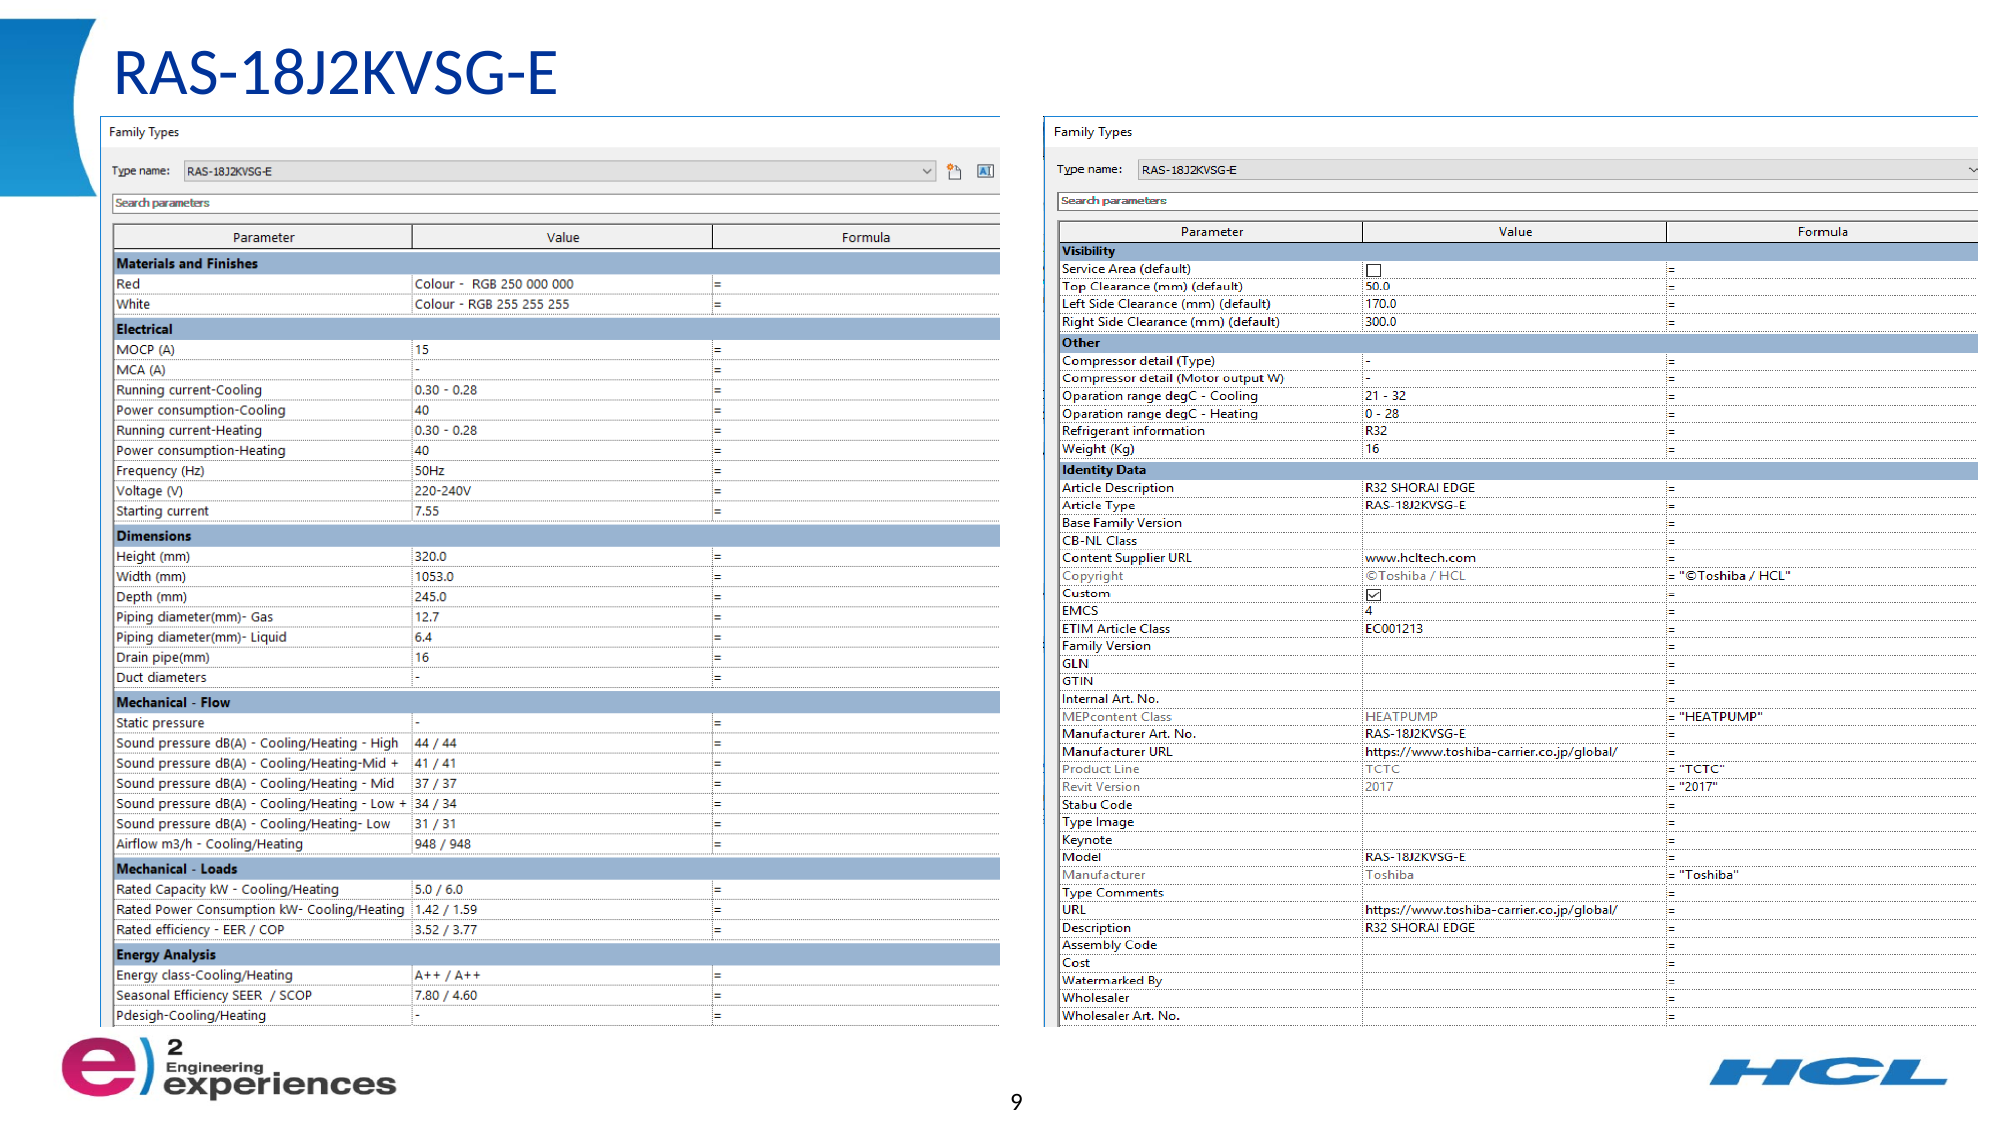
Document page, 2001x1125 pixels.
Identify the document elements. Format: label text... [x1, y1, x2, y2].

picture [0, 0, 2000, 1125]
text_box RAS-18J2KVSG-E [98, 20, 575, 115]
